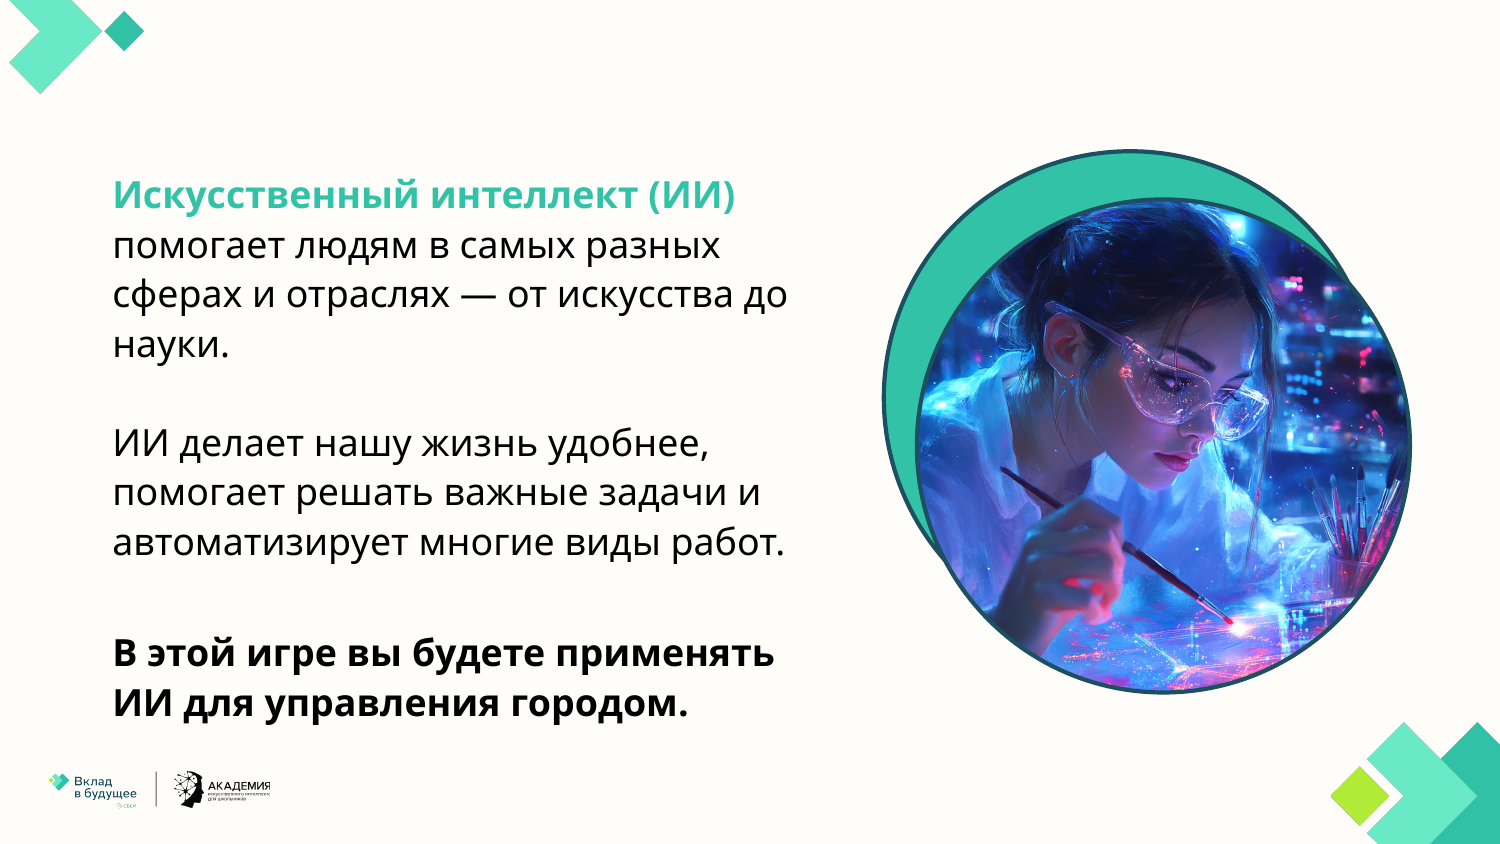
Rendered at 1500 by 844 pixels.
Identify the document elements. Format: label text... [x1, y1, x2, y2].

picture [9, 0, 144, 94]
picture [31, 756, 270, 826]
text_box Искусственный интеллект (ИИ) помогает людям в самых разных сферах и отраслях — от искусства до науки. ИИ делает нашу жизнь удобнее, помогает решать важные задачи и автоматизирует многие виды работ. В этой игре вы будете применять ИИ для управления городом. [104, 159, 843, 732]
picture [1330, 722, 1500, 844]
text_box [883, 285, 911, 511]
text_box [987, 151, 1274, 197]
picture [916, 199, 1411, 693]
